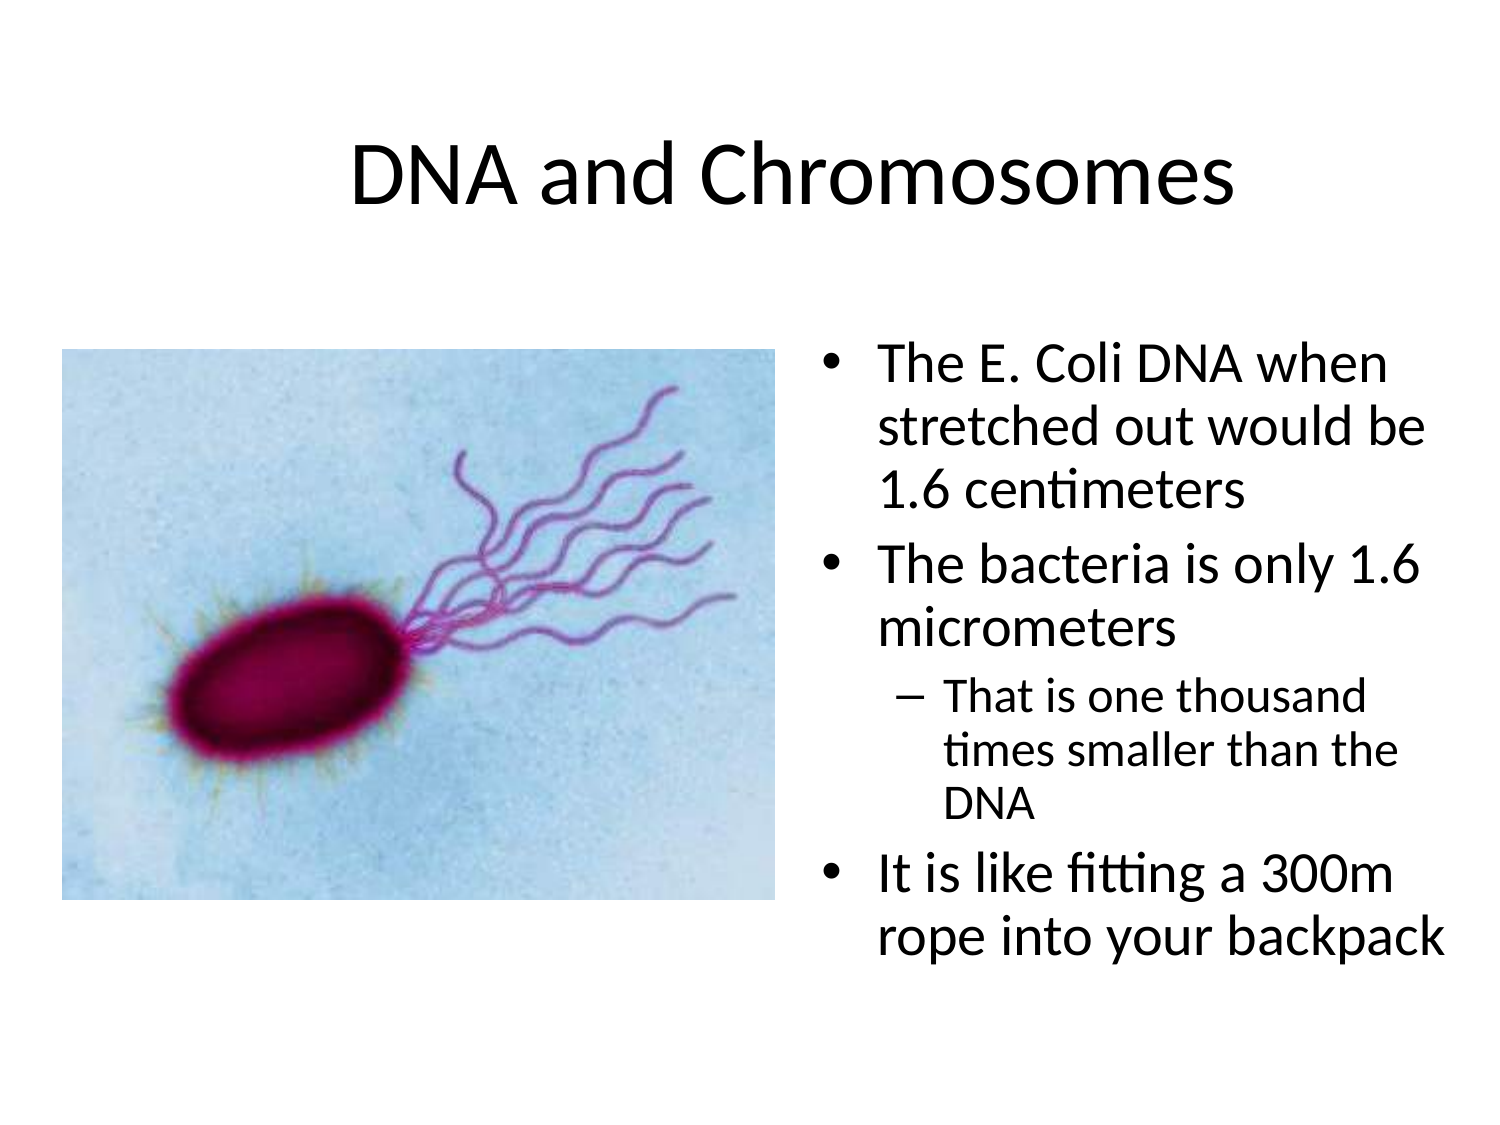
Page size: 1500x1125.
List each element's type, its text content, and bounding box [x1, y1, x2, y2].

picture [62, 349, 775, 901]
list The E. Coli DNA when stretched out would be 1.6 centimeters The bacteria is only 1.6 micrometers That is one thousand times smaller than the DNA It is like fitting a 300m rope into your backpack [806, 324, 1463, 1088]
title DNA and Chromosomes [174, 49, 1413, 286]
